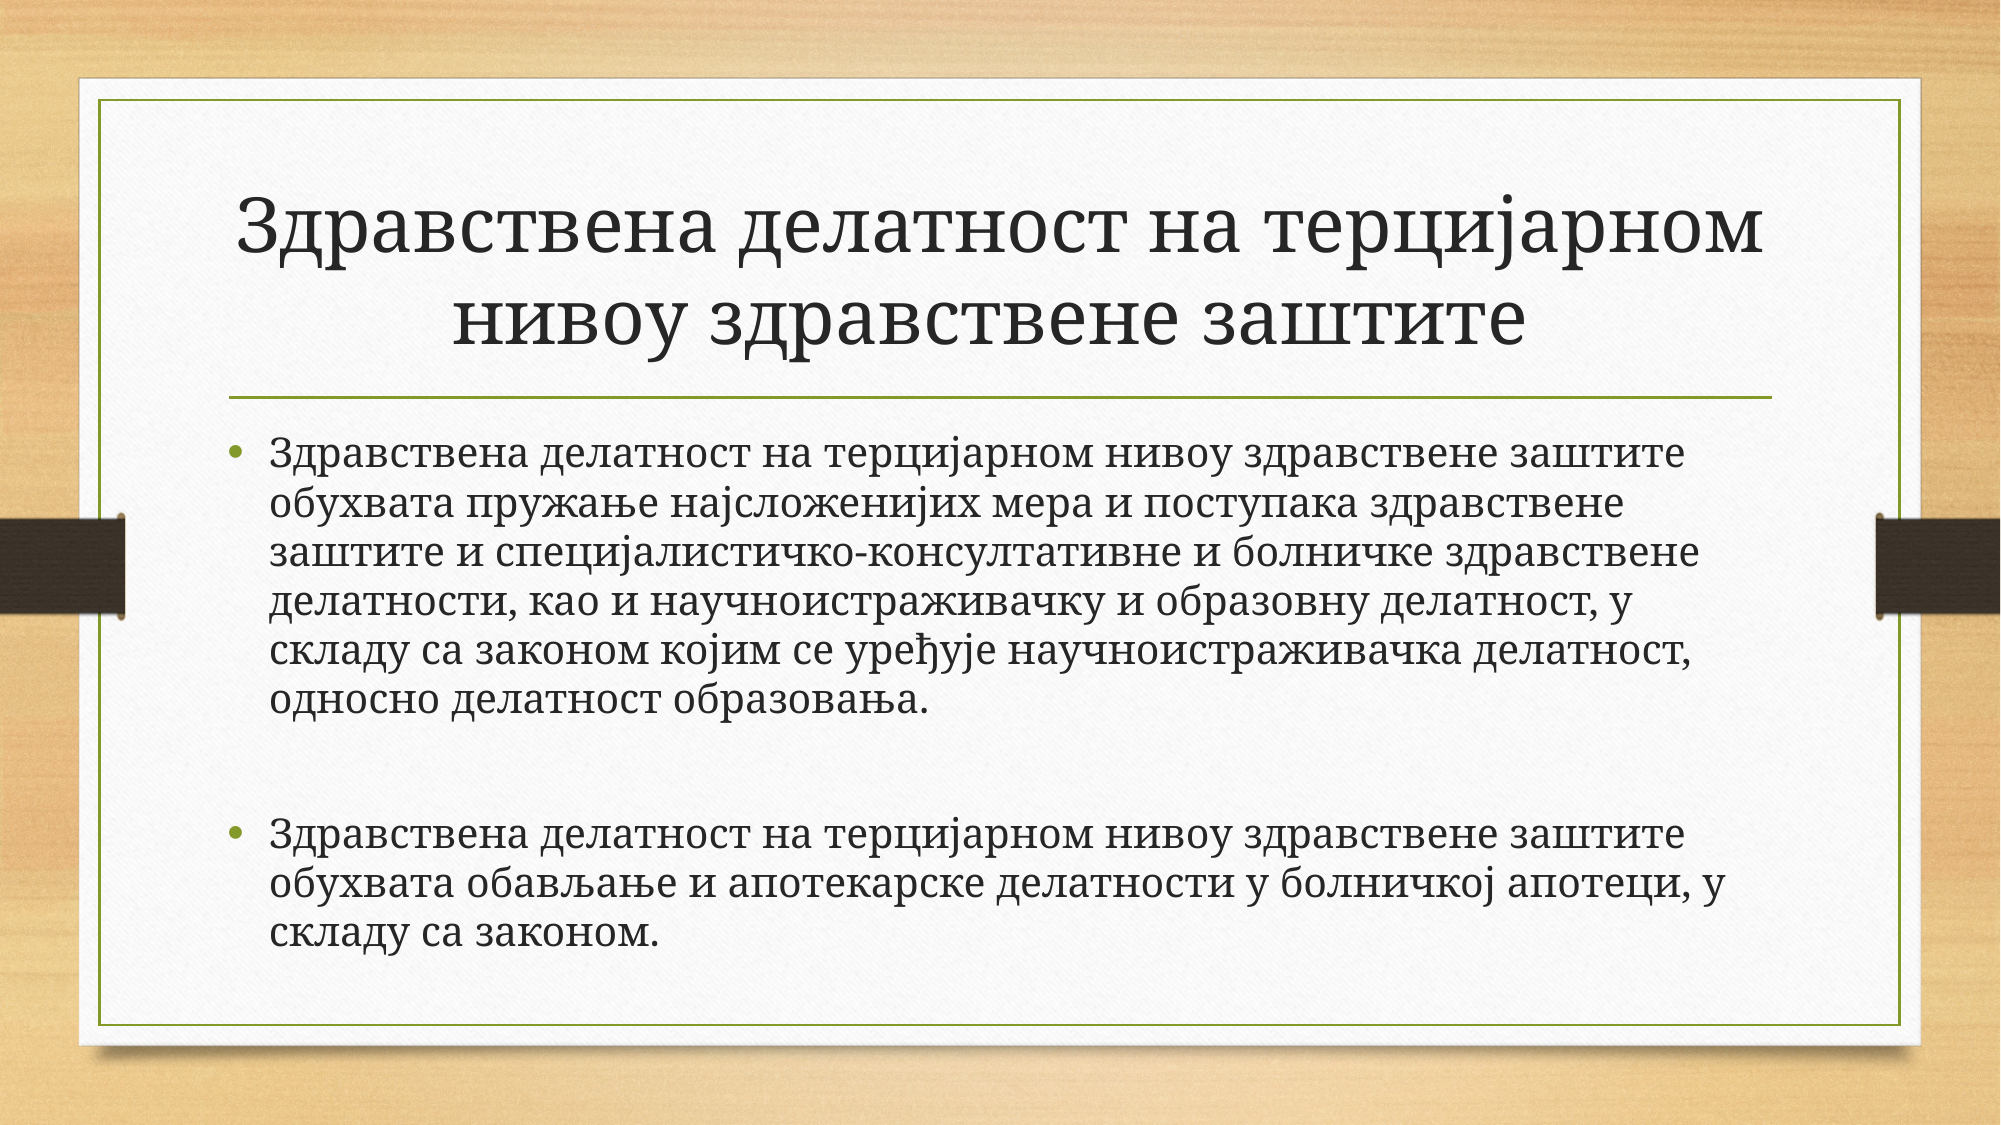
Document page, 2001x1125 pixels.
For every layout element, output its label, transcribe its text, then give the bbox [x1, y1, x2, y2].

picture [0, 0, 2001, 1125]
title Здравствена делатност на терцијарном нивоу здравствене заштите [212, 161, 1788, 375]
list Здравствена делатност на терцијарном нивоу здравствене заштите обухвата пружање најсложенијих мера и поступака здравствене заштите и специјалистичко-консултативне и болничке здравствене делатности, као и научноистраживачку и образовну делатност, у складу са законом којим се уређује научноистраживачка делатност, односно делатност образовања. Здравствена делатност на терцијарном нивоу здравствене заштите обухвата обављање и апотекарске делатности у болничкој апотеци, у складу са законом. [212, 419, 1788, 964]
